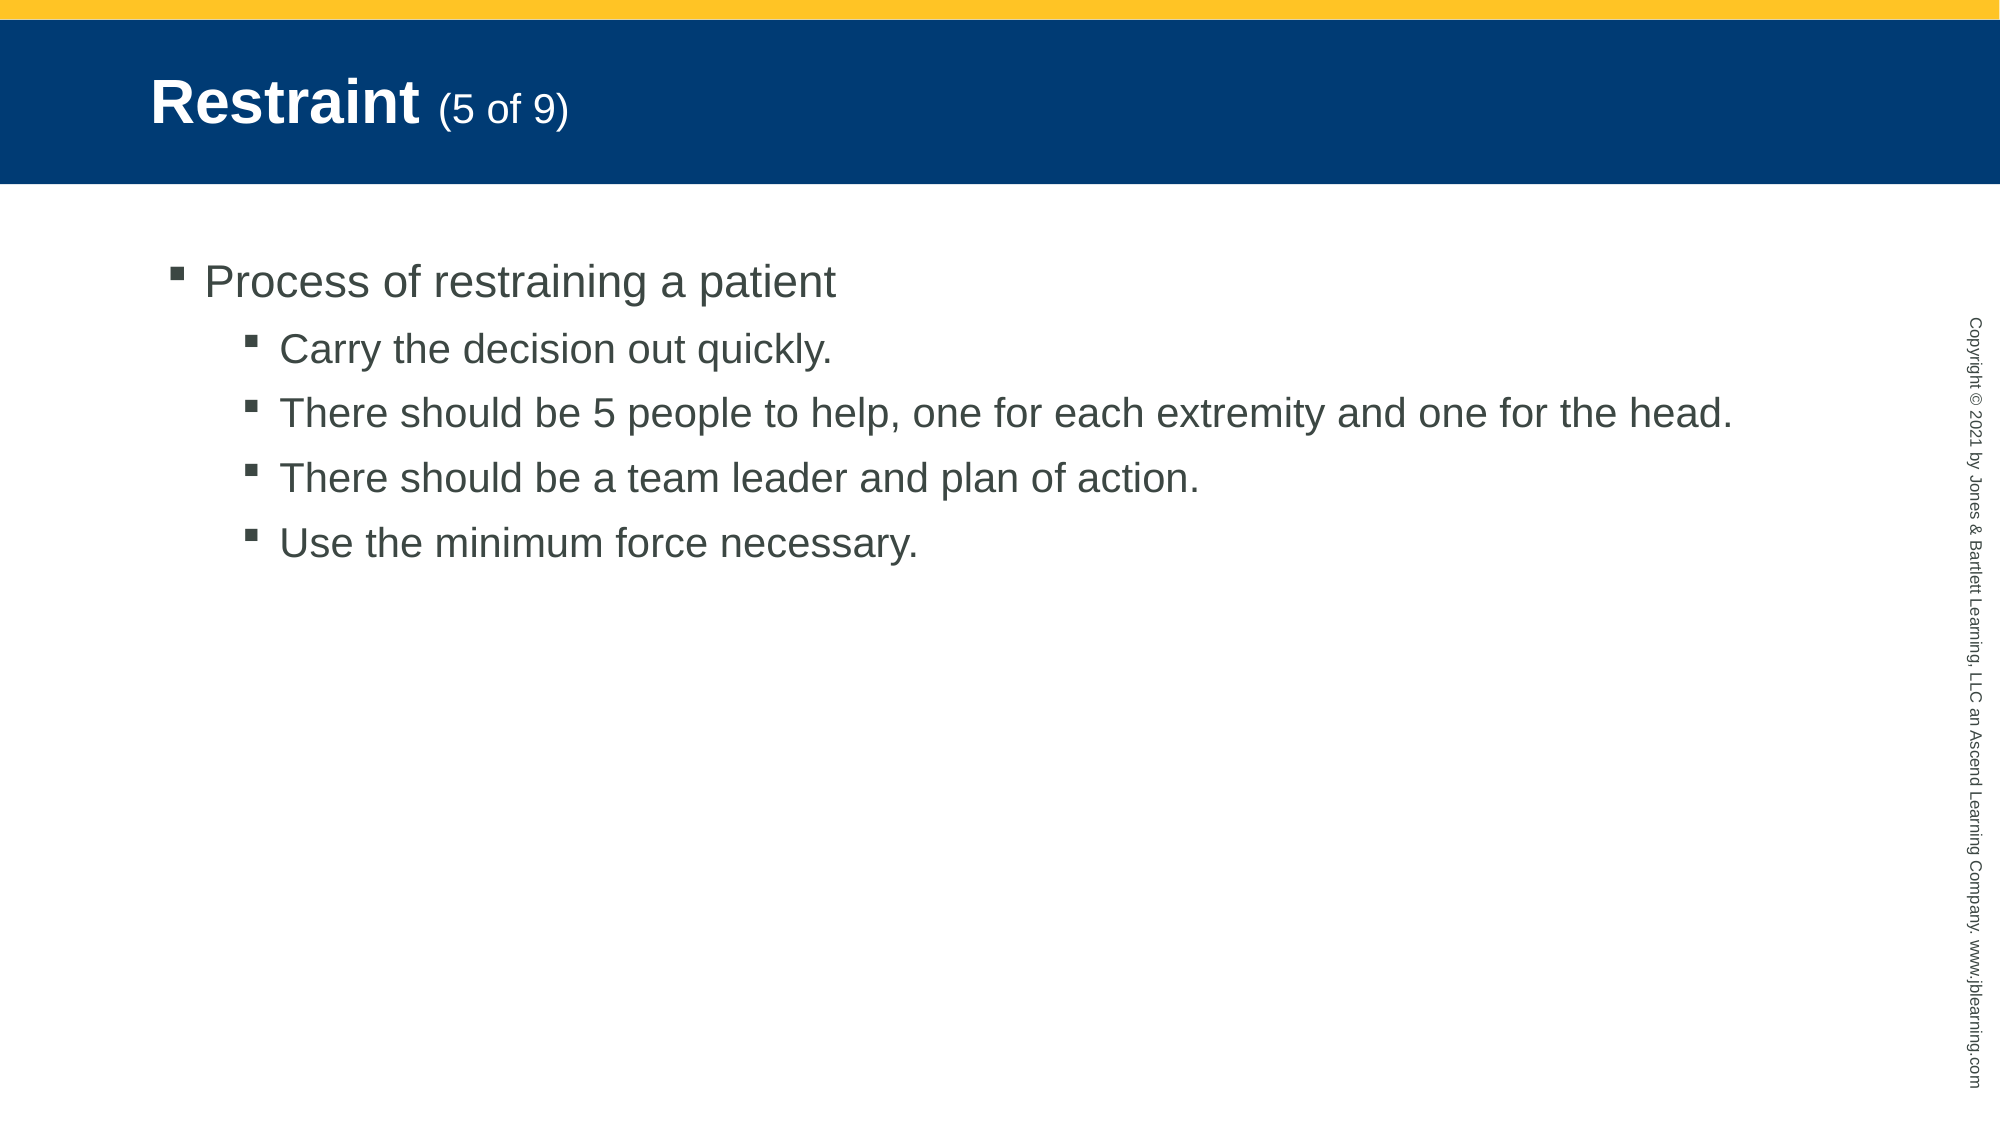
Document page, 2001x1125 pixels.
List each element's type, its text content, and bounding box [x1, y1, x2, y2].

title Restraint (5 of 9) [0, 19, 2000, 185]
list Process of restraining a patient Carry the decision out quickly. There should be 5 people to help, one for each extremity and one for the head. There should be a team leader and plan of action. Use the minimum force necessary. [151, 244, 1840, 1016]
